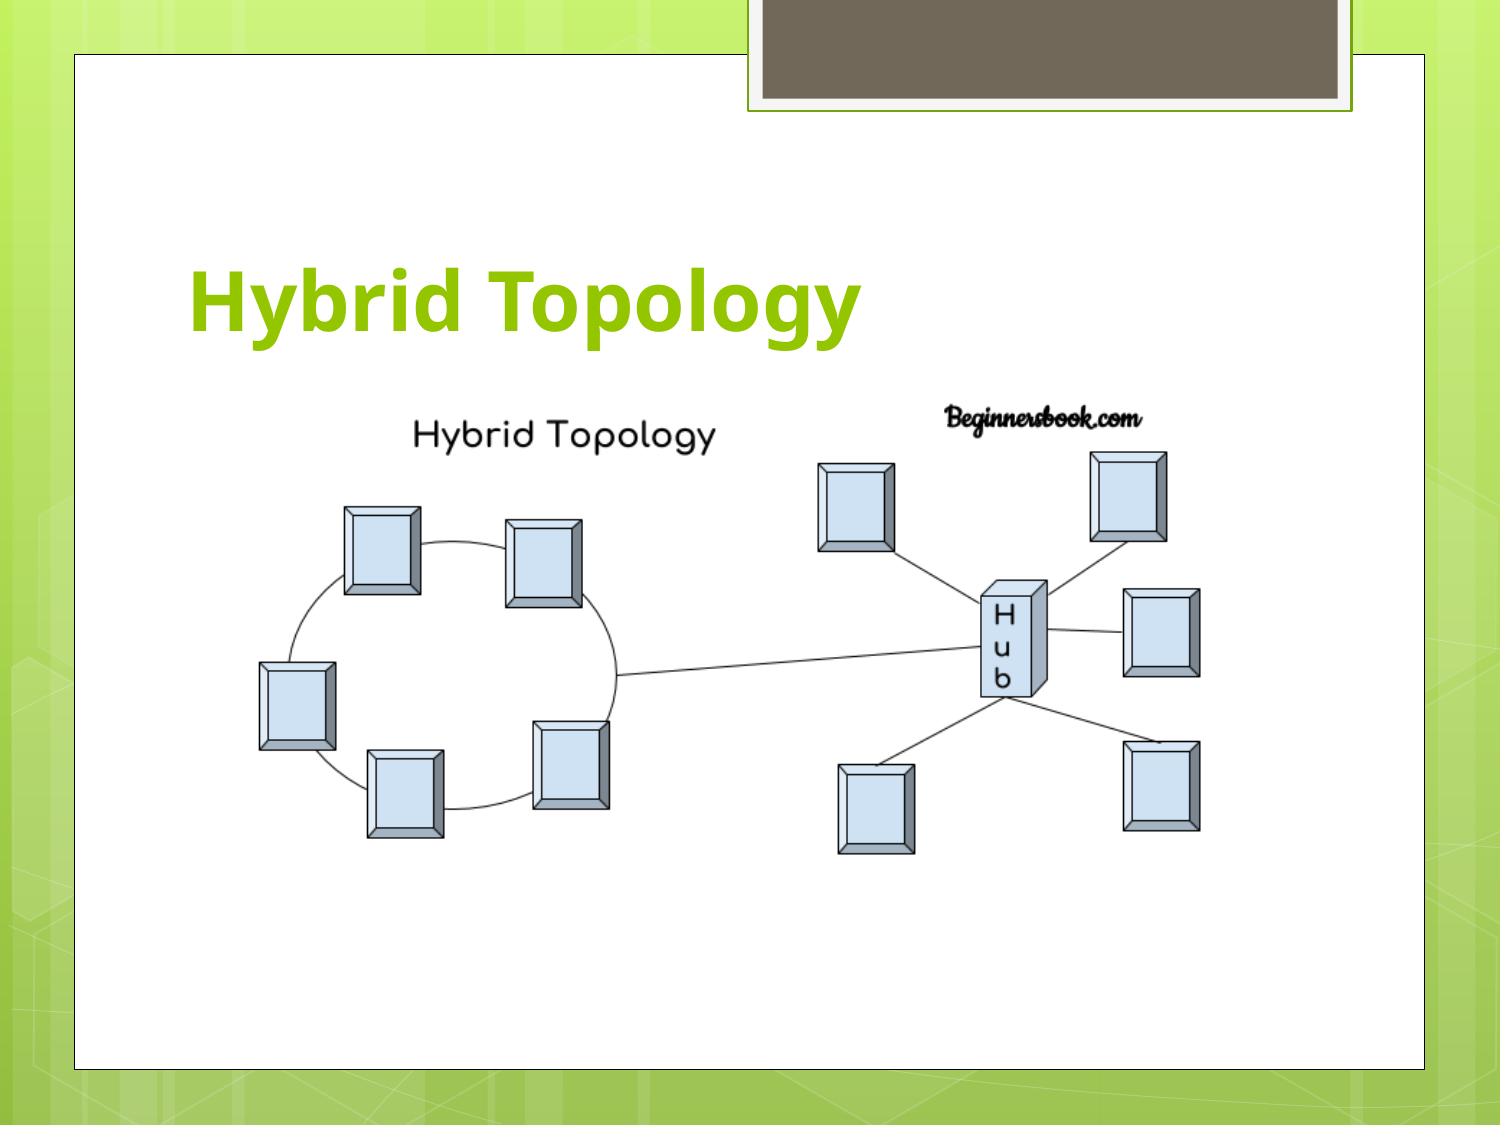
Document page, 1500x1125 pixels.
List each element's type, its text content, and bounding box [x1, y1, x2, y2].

title Hybrid Topology [171, 168, 1324, 357]
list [223, 380, 1231, 957]
